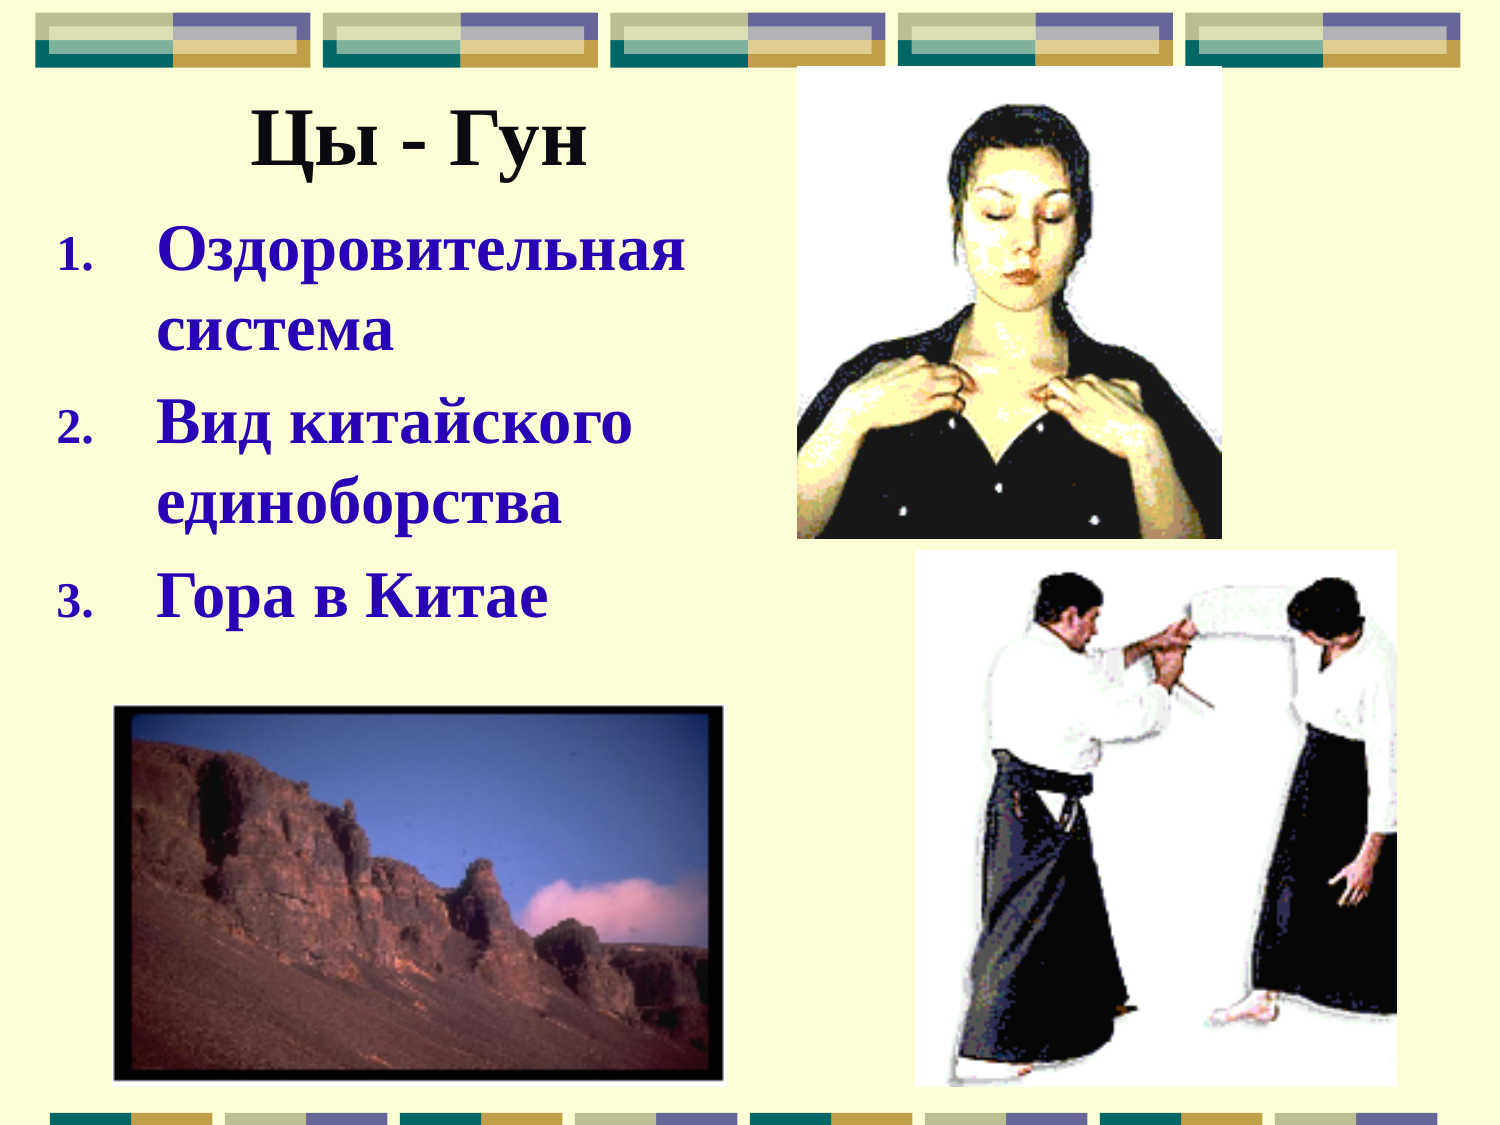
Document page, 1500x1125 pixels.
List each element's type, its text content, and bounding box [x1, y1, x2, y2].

picture [915, 550, 1398, 1087]
title Цы - Гун [76, 89, 763, 175]
list Оздоровительная система Вид китайского единоборства Гора в Китае [40, 196, 774, 671]
picture [111, 703, 727, 1087]
picture [796, 66, 1222, 539]
